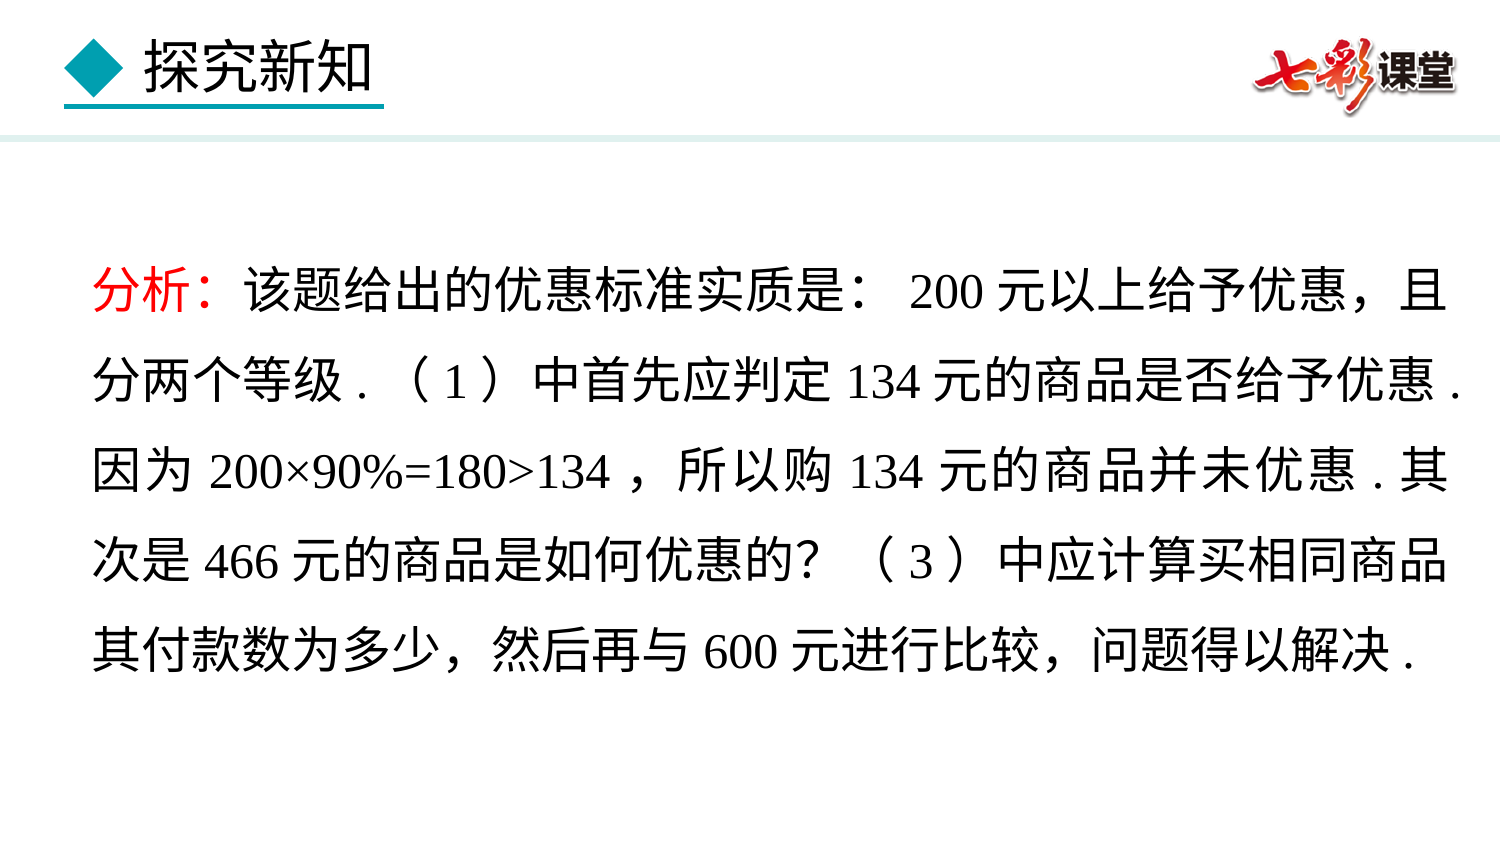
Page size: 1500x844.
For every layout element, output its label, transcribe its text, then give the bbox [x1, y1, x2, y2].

text_box 分析：该题给出的优惠标准实质是：200元以上给予优惠，且分两个等级.（1）中首先应判定134元的商品是否给予优惠.因为200×90%=180>134，所以购134元的商品并未优惠.其次是466元的商品是如何优惠的？（3）中应计算买相同商品其付款数为多少，然后再与600元进行比较，问题得以解决. [76, 220, 1464, 686]
picture [1249, 32, 1461, 118]
